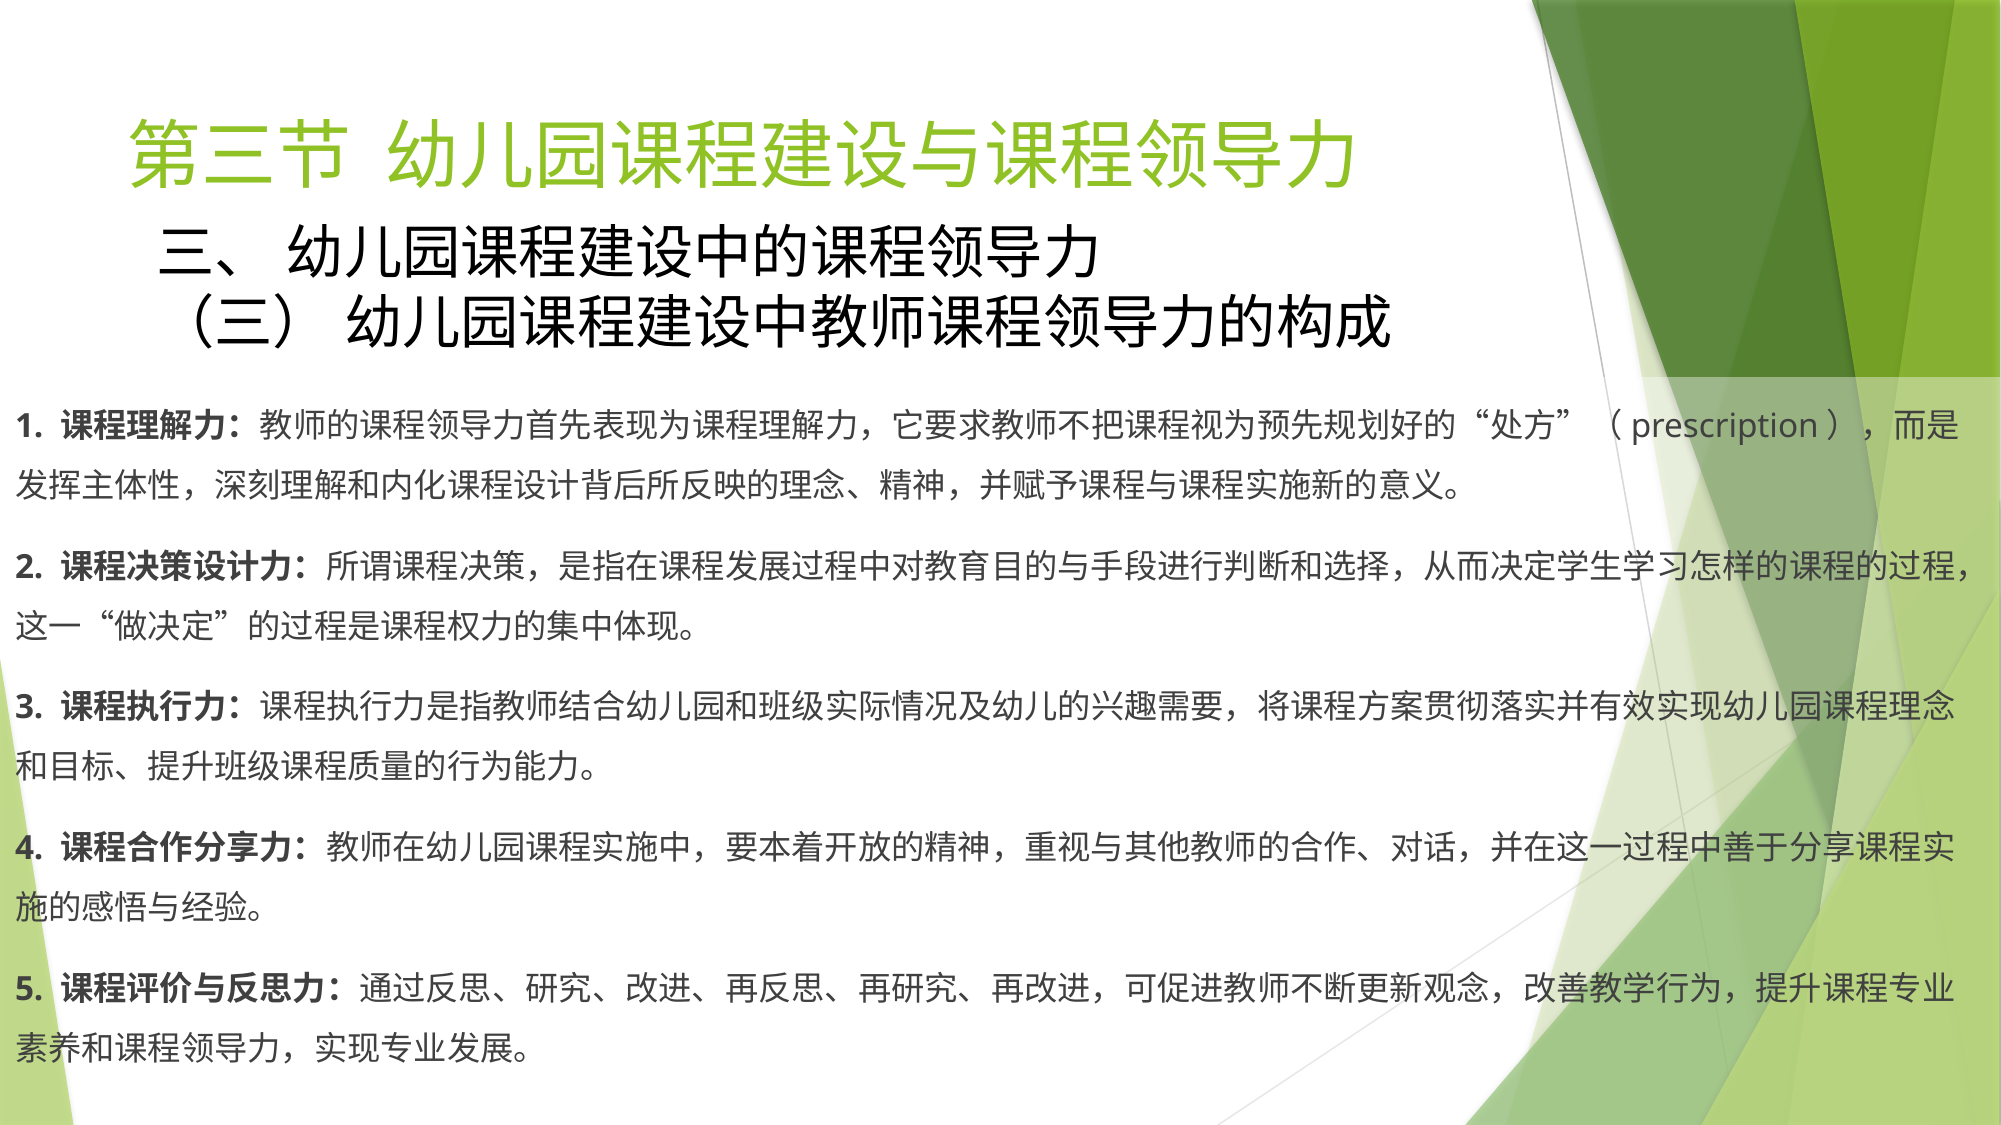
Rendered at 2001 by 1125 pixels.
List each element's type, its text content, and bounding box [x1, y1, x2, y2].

list 1. 课程理解力：教师的课程领导力首先表现为课程理解力，它要求教师不把课程视为预先规划好的“处方”（prescription），而是发挥主体性，深刻理解和内化课程设计背后所反映的理念、精神，并赋予课程与课程实施新的意义。 2. 课程决策设计力：所谓课程决策，是指在课程发展过程中对教育目的与手段进行判断和选择，从而决定学生学习怎样的课程的过程，这一“做决定”的过程是课程权力的集中体现。 3. 课程执行力：课程执行力是指教师结合幼儿园和班级实际情况及幼儿的兴趣需要，将课程方案贯彻落实并有效实现幼儿园课程理念和目标、提升班级课程质量的行为能力。 4. 课程合作分享力：教师在幼儿园课程实施中，要本着开放的精神，重视与其他教师的合作、对话，并在这一过程中善于分享课程实施的感悟与经验。 5. 课程评价与反思力：通过反思、研究、改进、再反思、再研究、再改进，可促进教师不断更新观念，改善教学行为，提升课程专业素养和课程领导力，实现专业发展。 [0, 377, 2000, 1125]
text_box 三、 幼儿园课程建设中的课程领导力 （三） 幼儿园课程建设中教师课程领导力的构成 [141, 208, 1451, 363]
title 第三节 幼儿园课程建设与课程领导力 [111, 99, 1522, 317]
